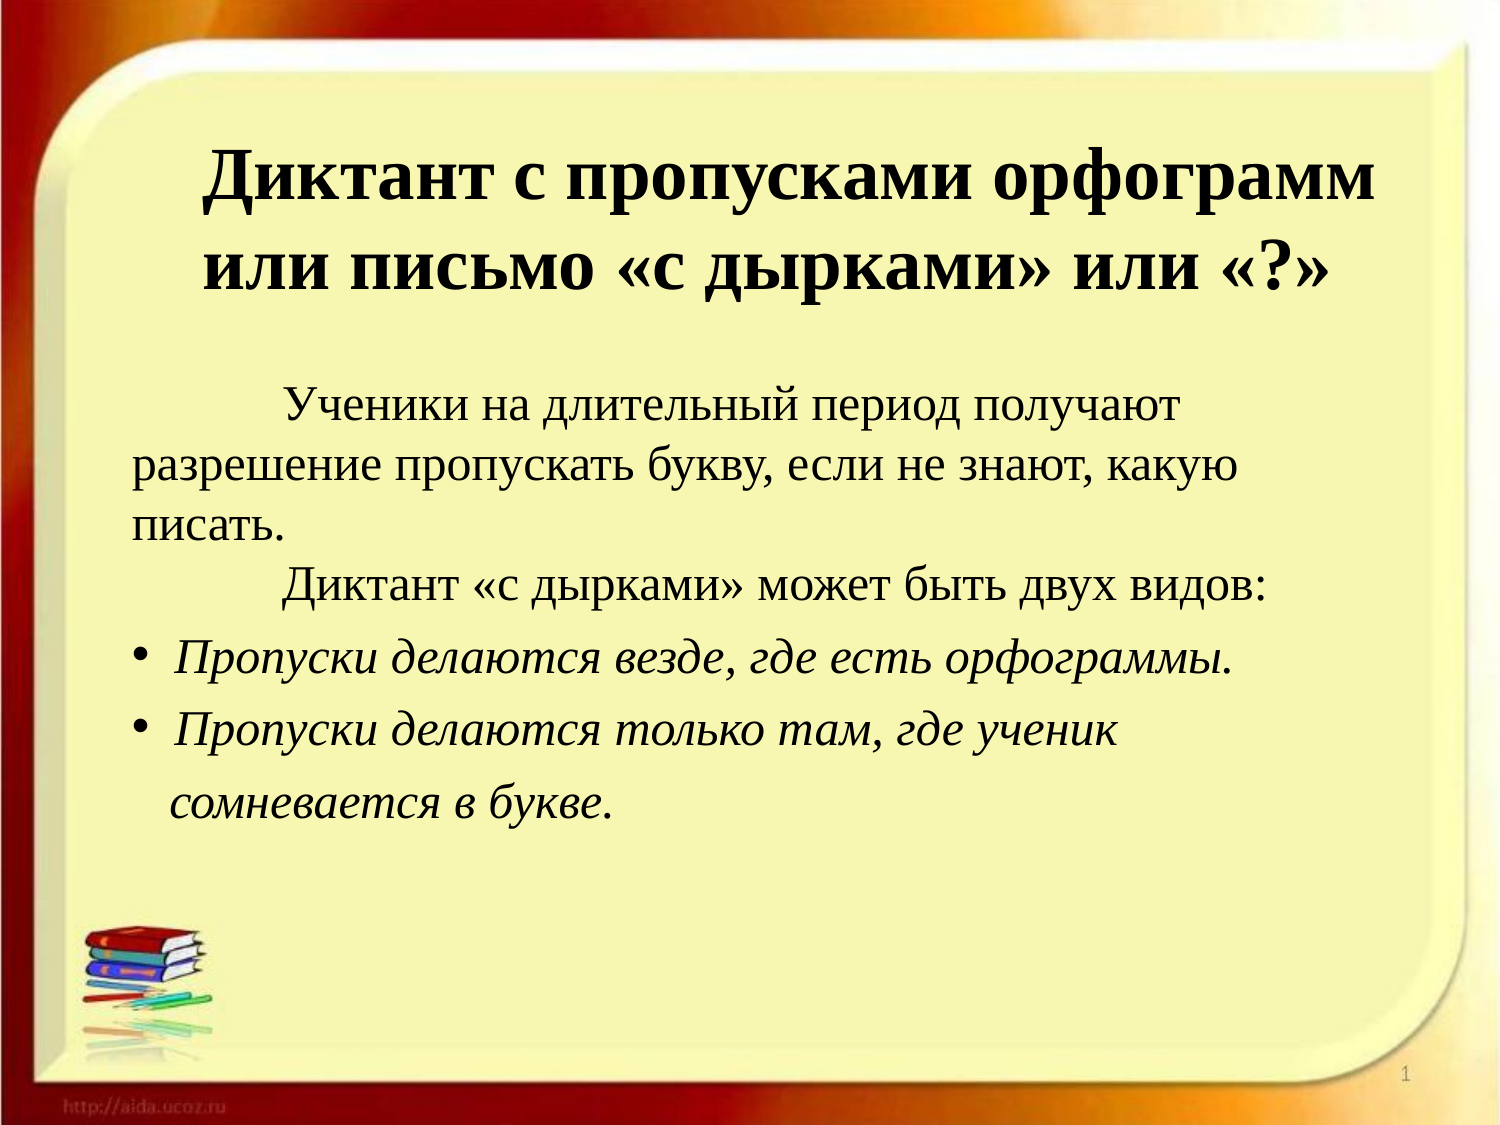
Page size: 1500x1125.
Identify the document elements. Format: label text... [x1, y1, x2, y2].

text_box Ученики на длительный период получают разрешение пропускать букву, если не знают, какую писать. Диктант «с дырками» может быть двух видов: Пропуски делаются везде, где есть орфограммы. Пропуски делаются только там, где ученик сомневается в букве. [117, 363, 1418, 896]
picture [0, 0, 1500, 1125]
text_box Диктант с пропусками орфограмм или письмо «с дырками» или «?» [187, 117, 1430, 312]
